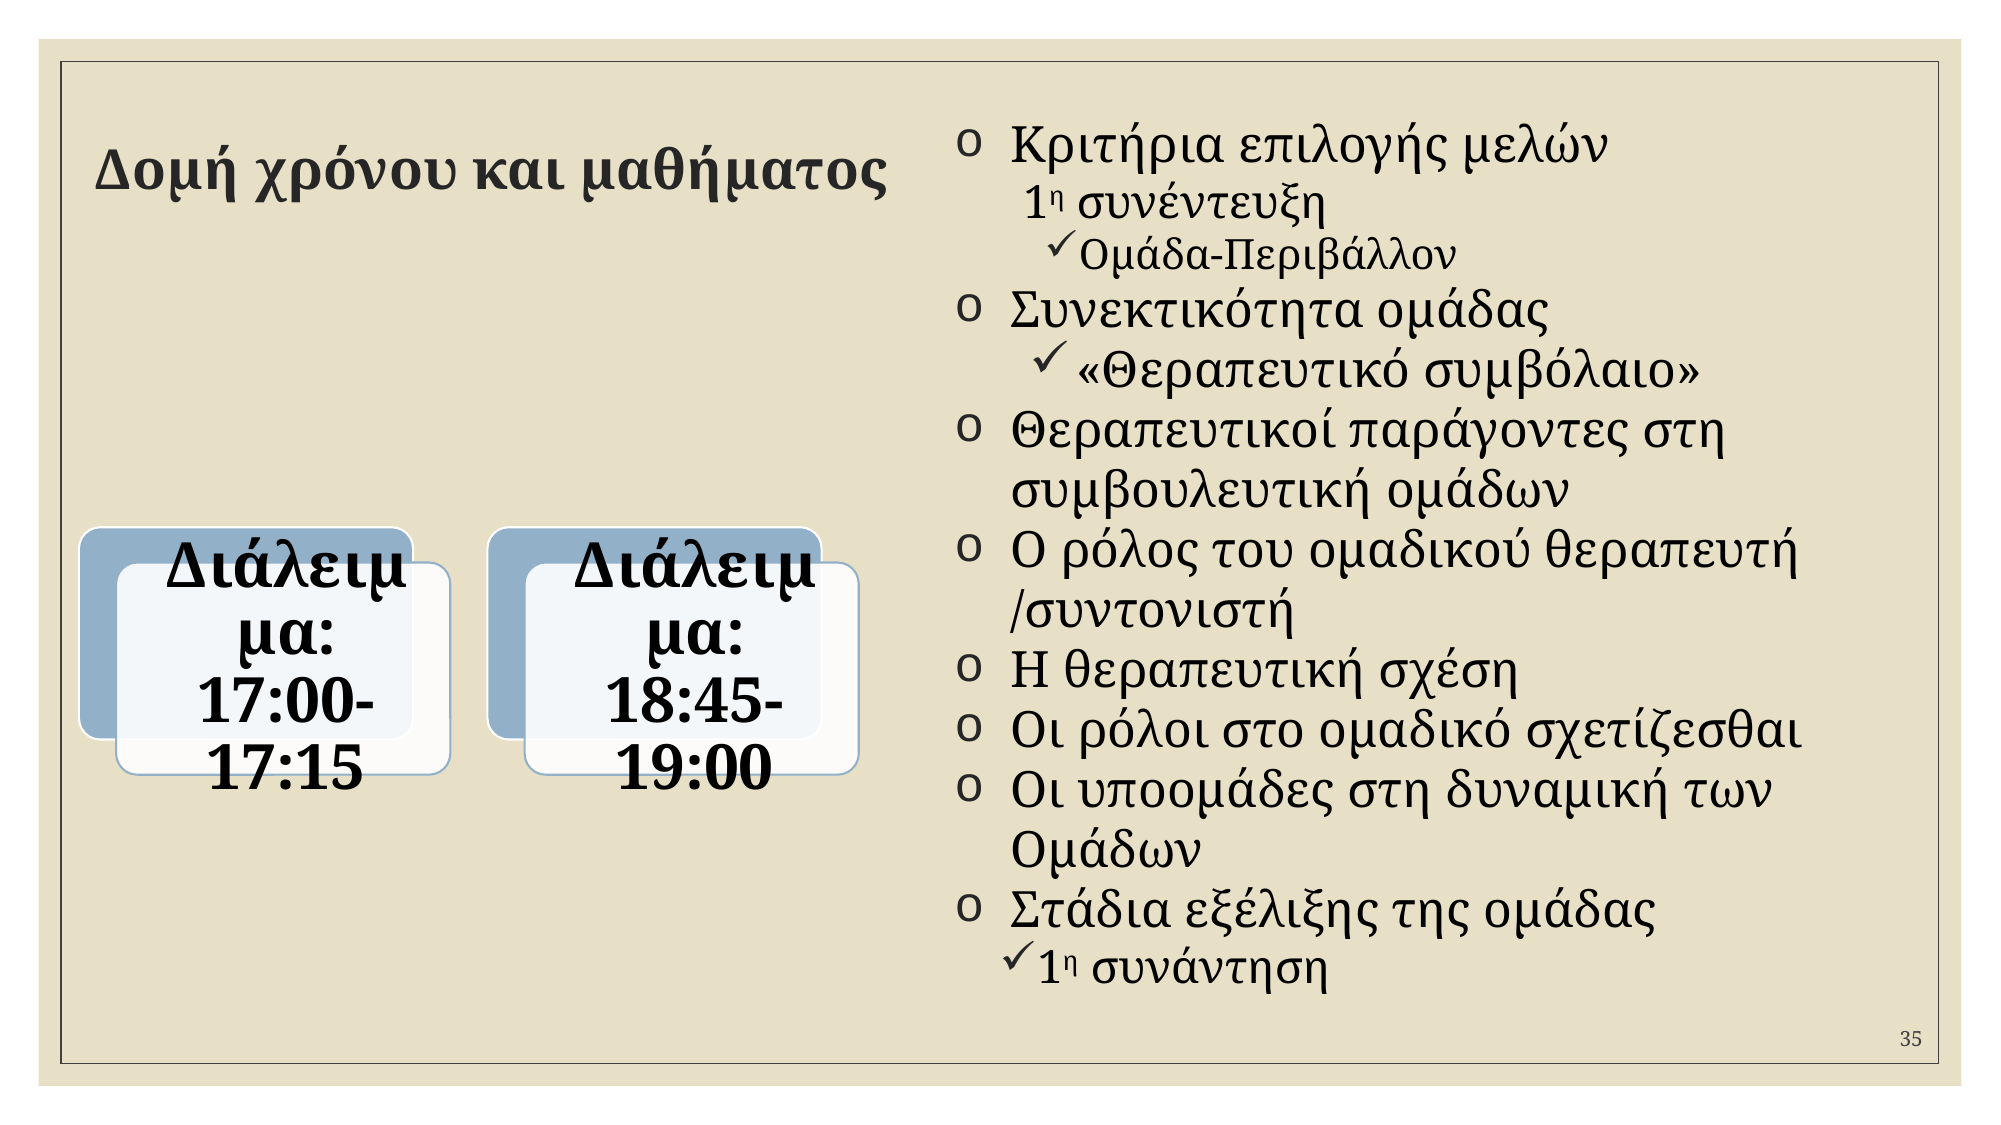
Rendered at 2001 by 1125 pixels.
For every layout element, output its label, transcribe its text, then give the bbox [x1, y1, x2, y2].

title Δομή χρόνου και μαθήματος [78, 105, 913, 239]
slide_number 35 [1697, 1019, 1938, 1062]
list Κριτήρια επιλογής μελών 1η συνέντευξη Ομάδα-Περιβάλλον Συνεκτικότητα ομάδας «Θεραπευτικό συμβόλαιο» Θεραπευτικοί παράγοντες στη συμβουλευτική ομάδων Ο ρόλος του ομαδικού θεραπευτή /συντονιστή Η θεραπευτική σχέση Οι ρόλοι στο ομαδικό σχετίζεσθαι Οι υποομάδες στη δυναμική των Ομάδων Στάδια εξέλιξης της ομάδας 1η συνάντηση [939, 105, 1911, 1062]
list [78, 343, 859, 959]
